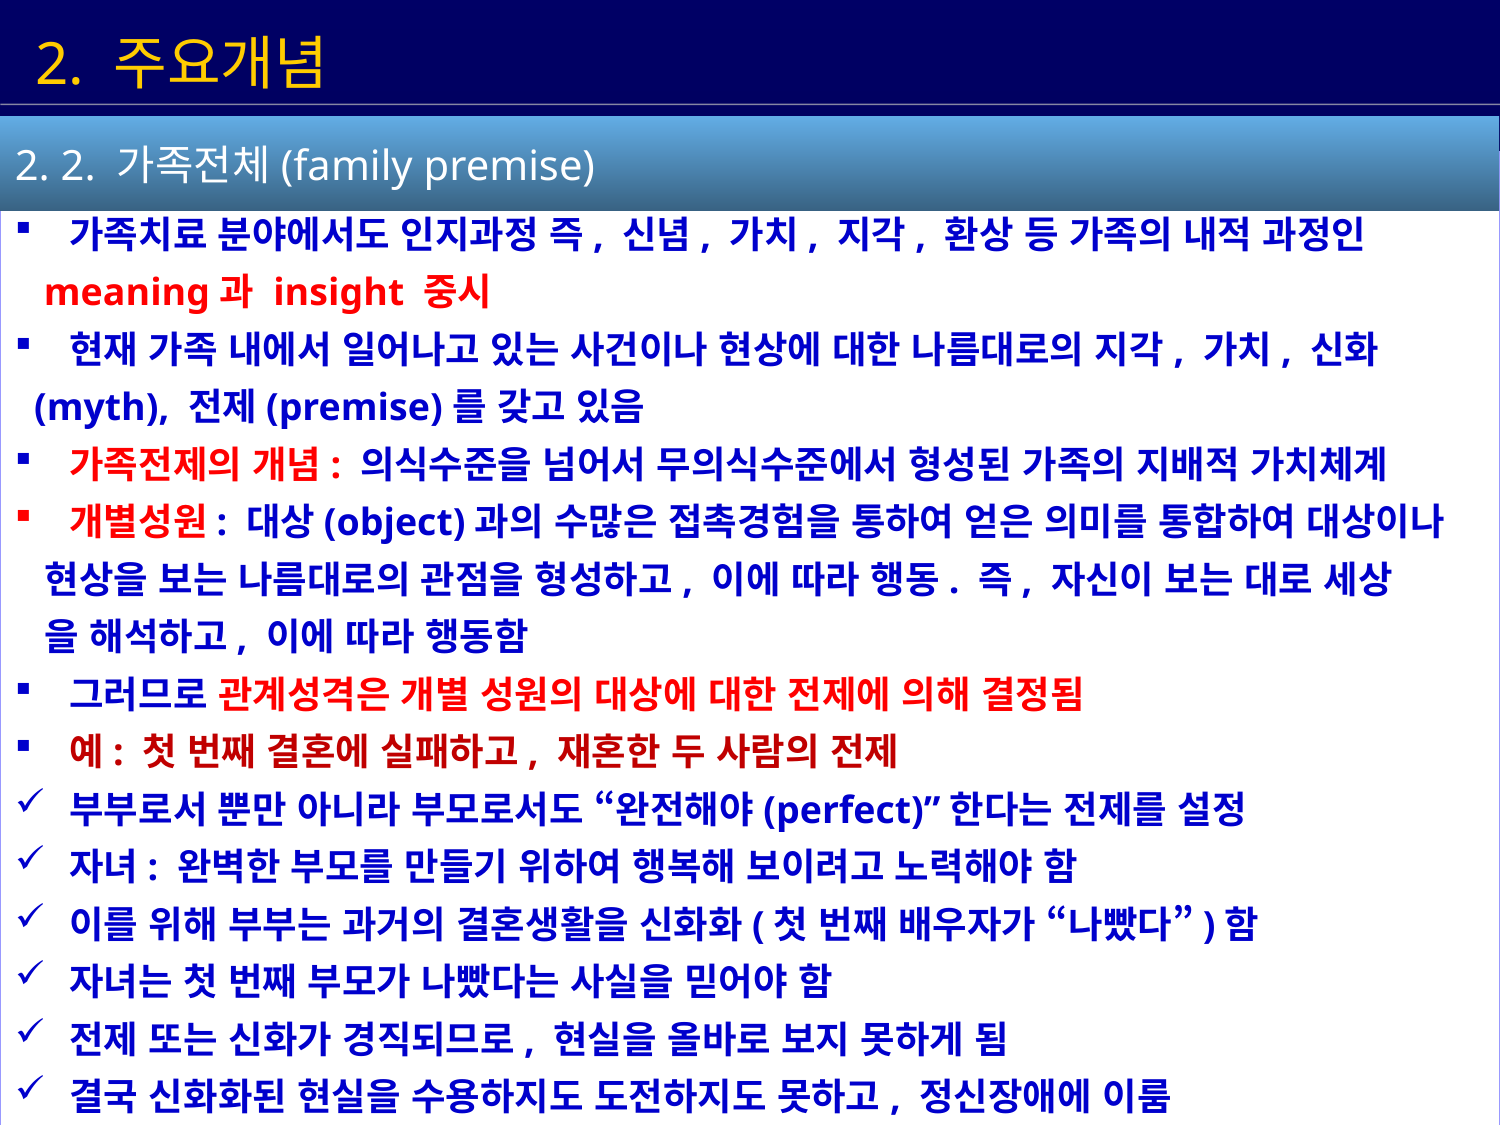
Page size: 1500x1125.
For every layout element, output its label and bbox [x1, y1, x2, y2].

text_box [0, 18, 1500, 1125]
